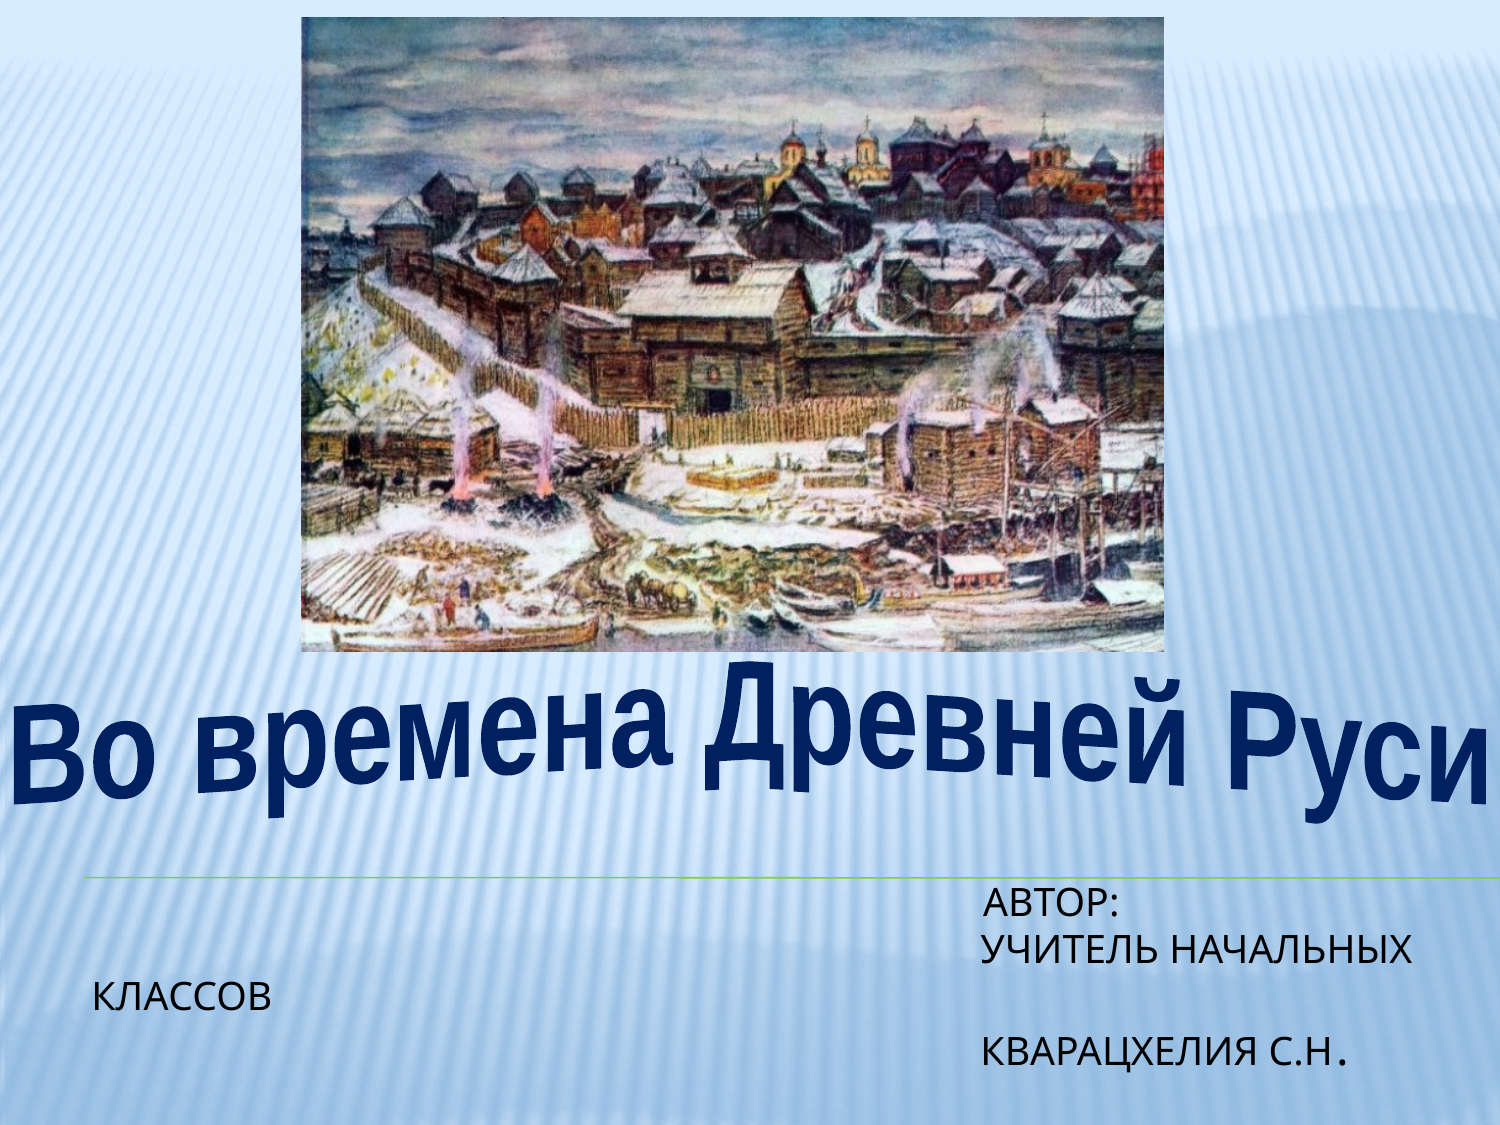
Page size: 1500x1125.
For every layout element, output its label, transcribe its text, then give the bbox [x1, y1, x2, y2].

title Автор: учитель начальных классов Кварацхелия С.Н. [76, 869, 1465, 1083]
picture [300, 17, 1164, 652]
